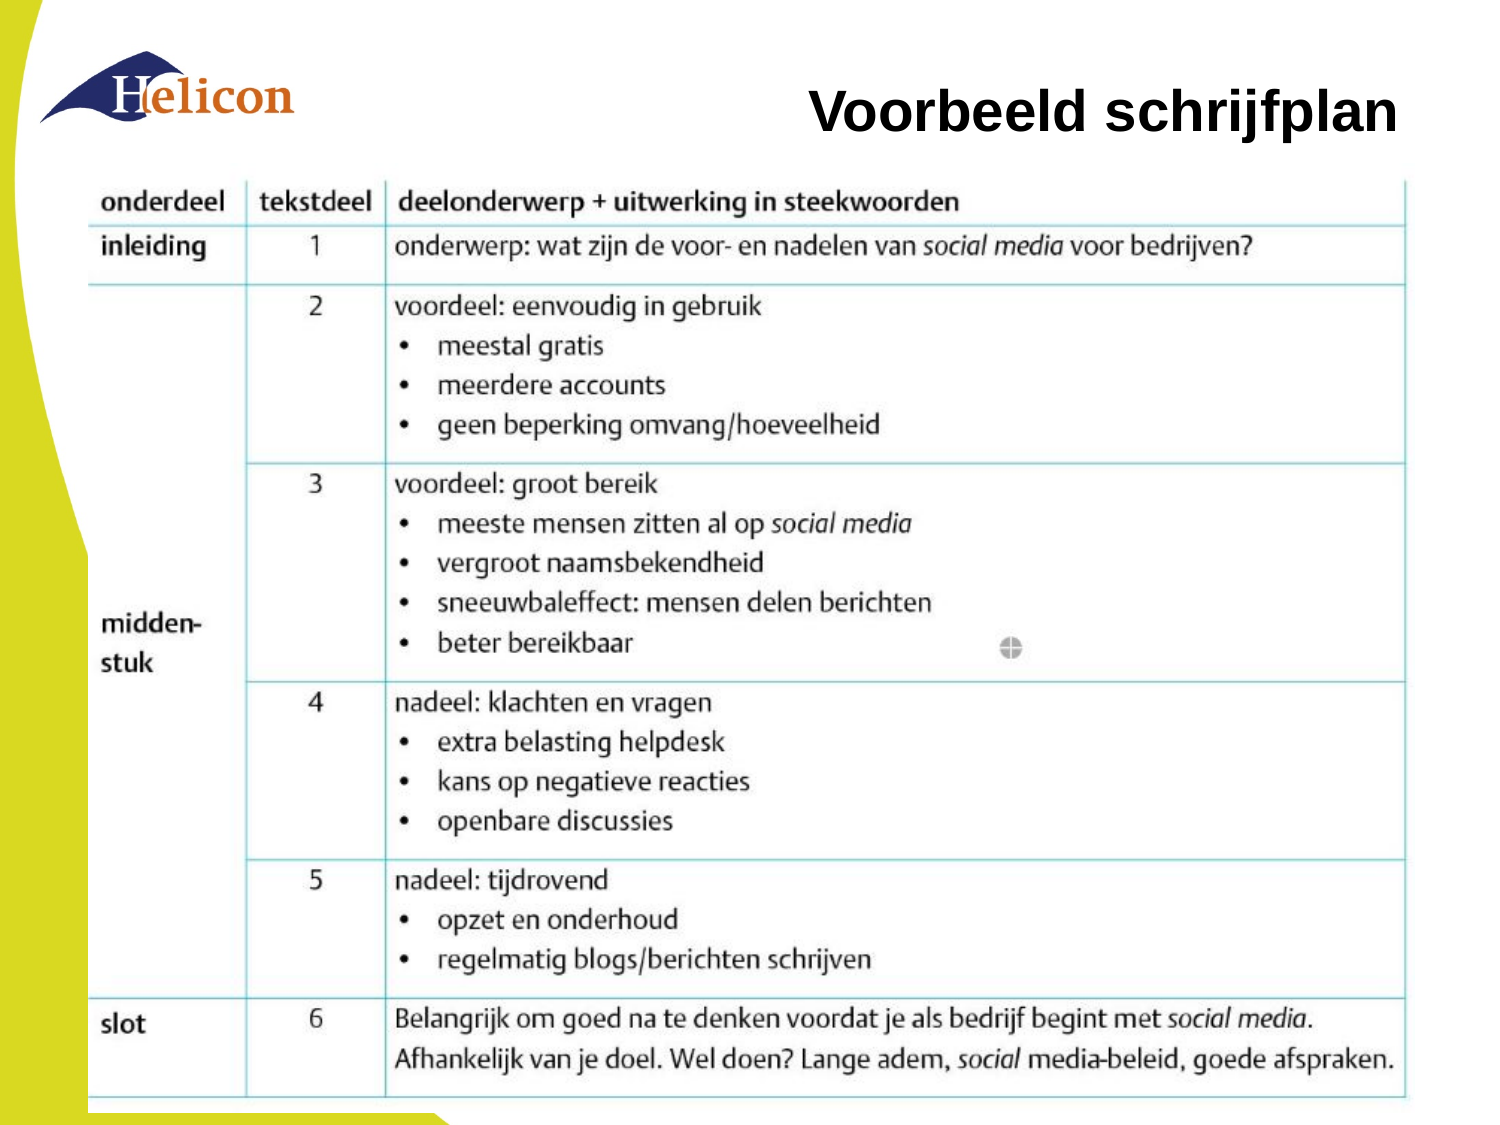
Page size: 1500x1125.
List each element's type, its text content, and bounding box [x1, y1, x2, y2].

picture [0, 0, 1500, 1125]
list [88, 162, 1416, 1113]
title Voorbeeld schrijfplan [324, 54, 1415, 161]
